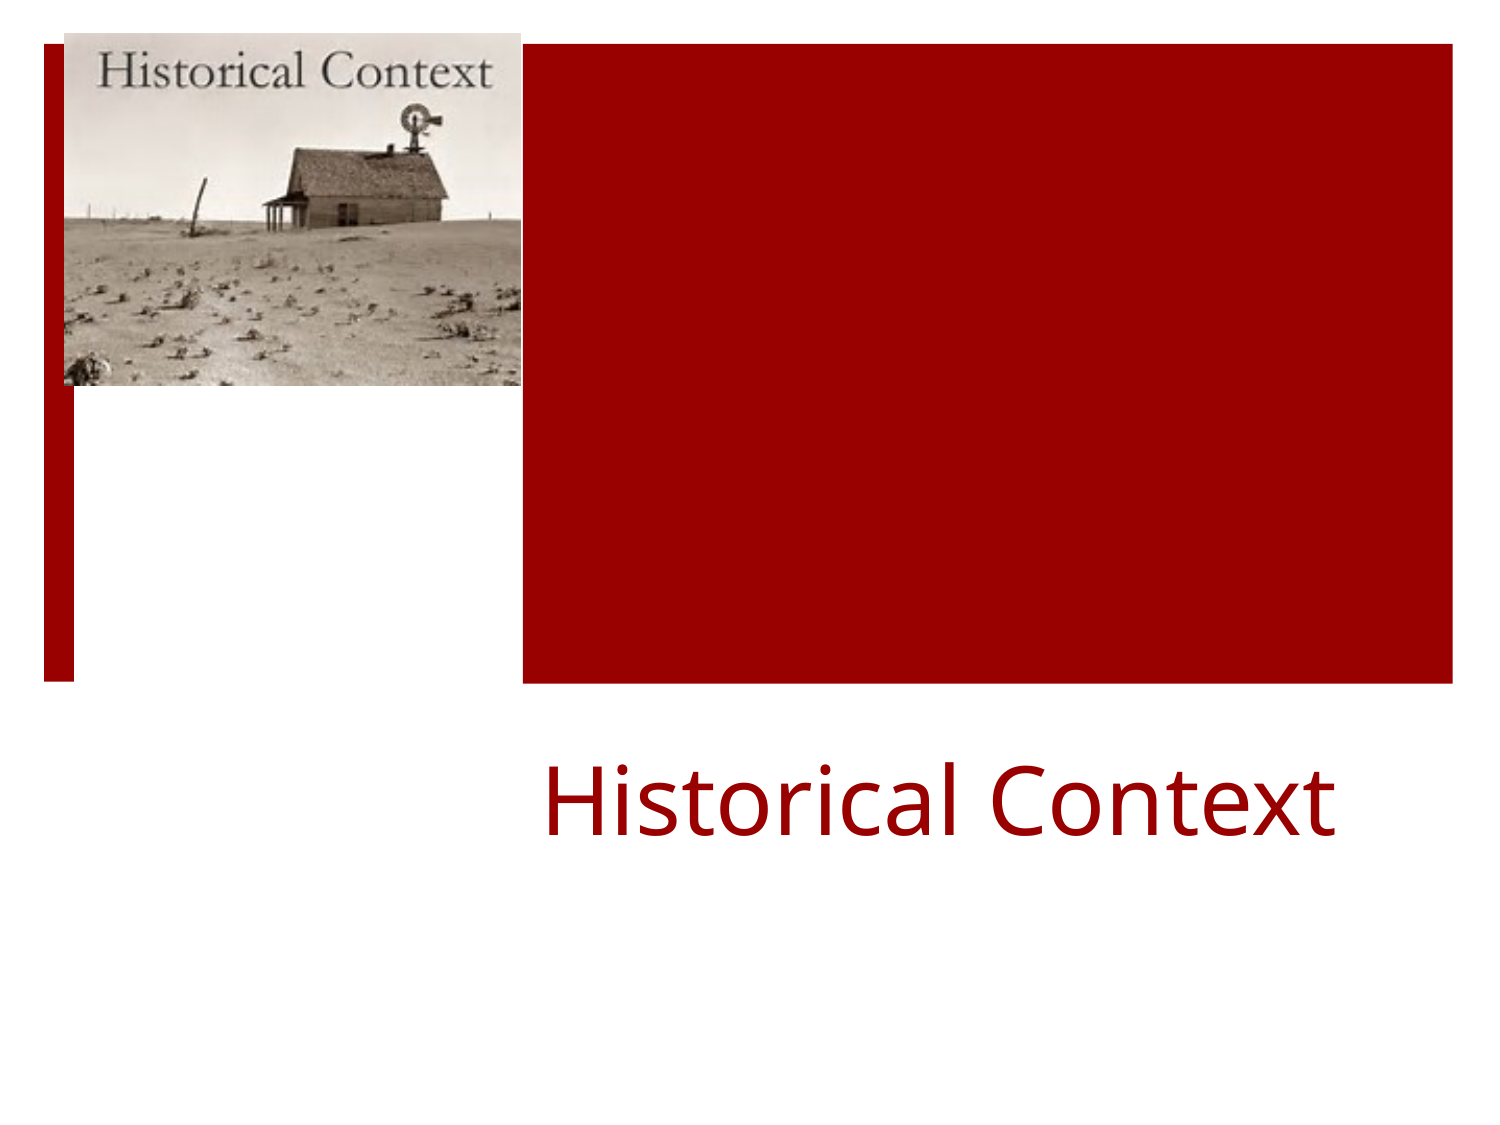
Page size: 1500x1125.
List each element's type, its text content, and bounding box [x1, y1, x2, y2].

title Historical Context [525, 690, 1421, 863]
picture [64, 32, 522, 386]
